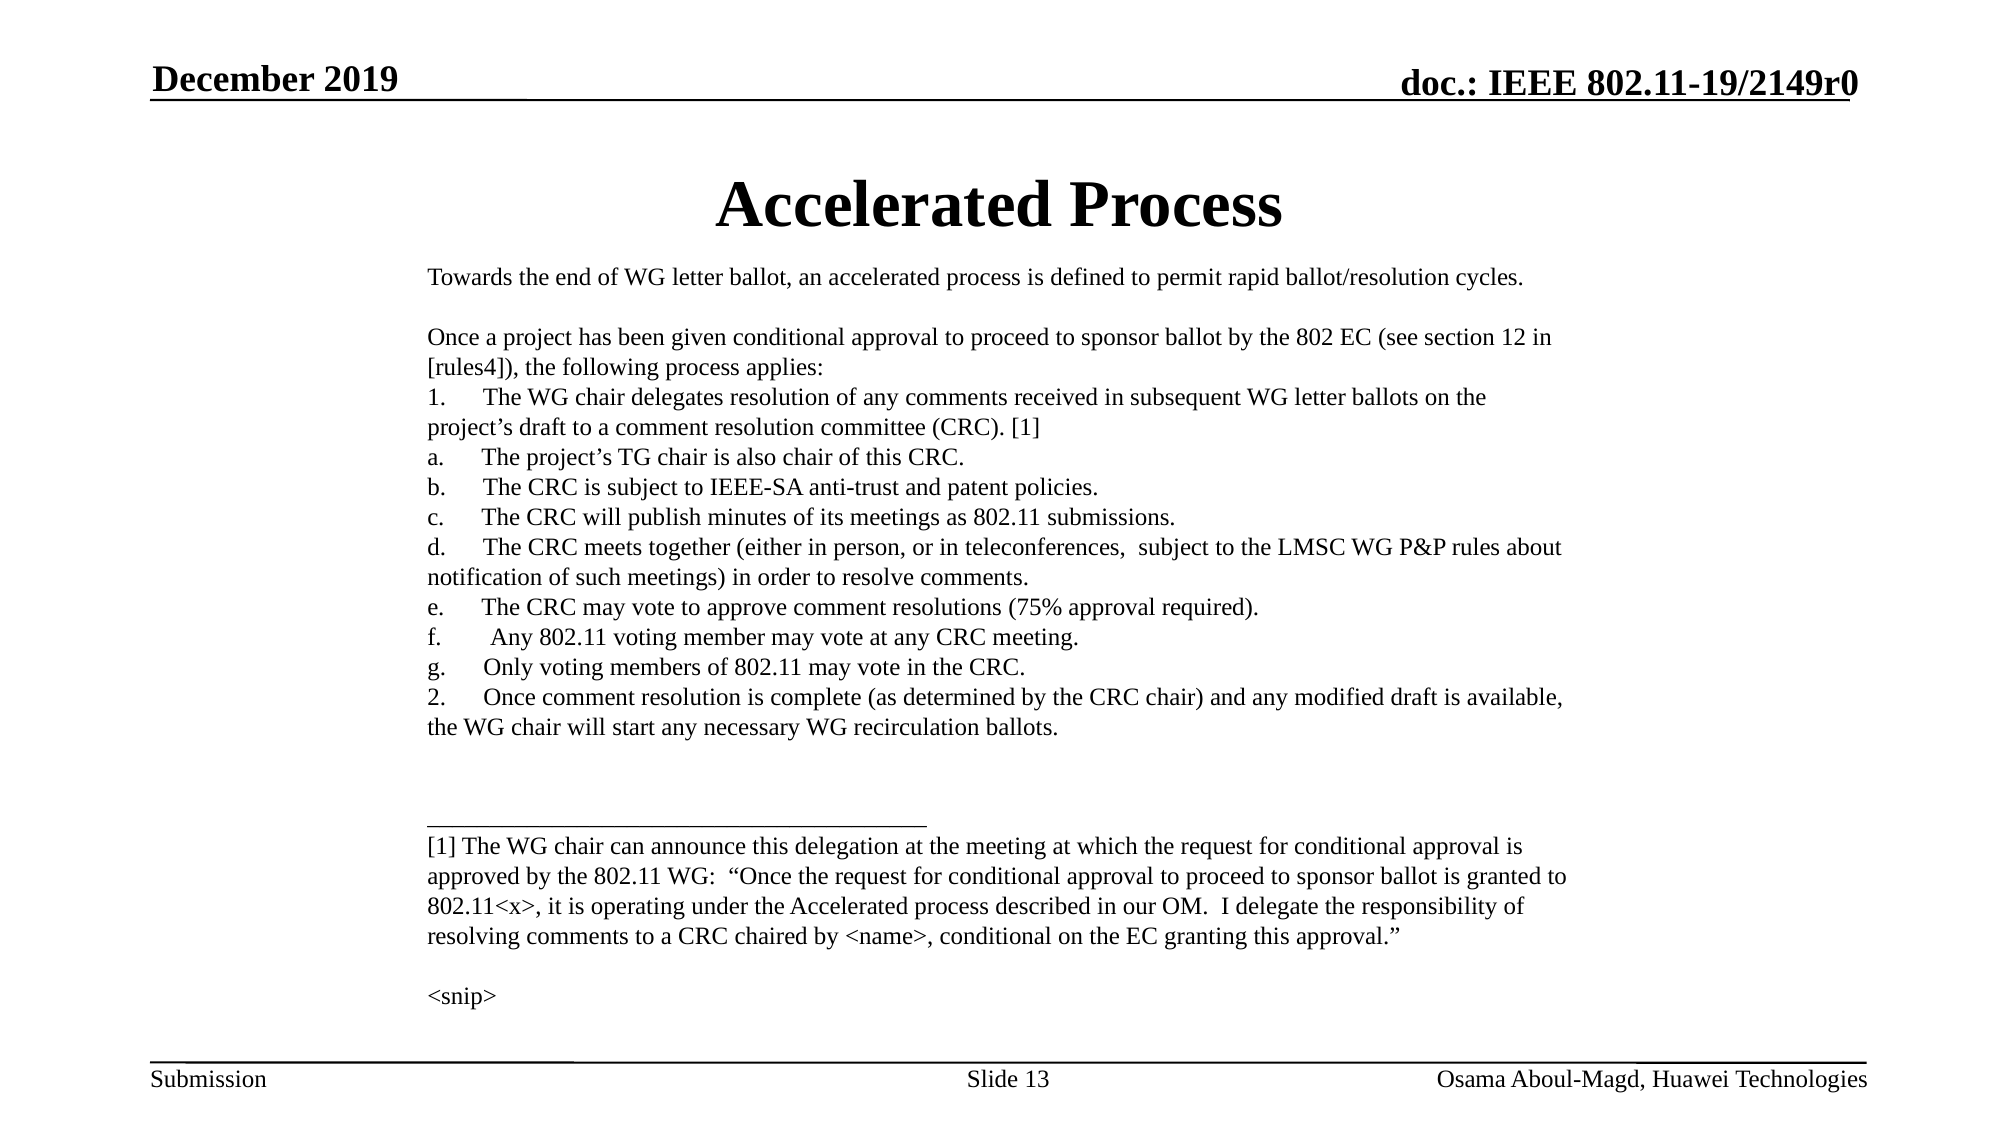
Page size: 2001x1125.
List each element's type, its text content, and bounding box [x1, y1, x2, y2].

text_box Towards the end of WG letter ballot, an accelerated process is defined to permit rapid ballot/resolution cycles. Once a project has been given conditional approval to proceed to sponsor ballot by the 802 EC (see section 12 in [rules4]), the following process applies: 1. The WG chair delegates resolution of any comments received in subsequent WG letter ballots on the project’s draft to a comment resolution committee (CRC). [1] a. The project’s TG chair is also chair of this CRC. b. The CRC is subject to IEEE-SA anti-trust and patent policies. c. The CRC will publish minutes of its meetings as 802.11 submissions. d. The CRC meets together (either in person, or in teleconferences, subject to the LMSC WG P&P rules about notification of such meetings) in order to resolve comments. e. The CRC may vote to approve comment resolutions (75% approval required). f. Any 802.11 voting member may vote at any CRC meeting. g. Only voting members of 802.11 may vote in the CRC. 2. Once comment resolution is complete (as determined by the CRC chair) and any modified draft is available, the WG chair will start any necessary WG recirculation ballots. ________________________________________ [1] The WG chair can announce this delegation at the meeting at which the request for conditional approval is approved by the 802.11 WG: “Once the request for conditional approval to proceed to sponsor ballot is granted to 802.11<x>, it is operating under the Accelerated process described in our OM. I delegate the responsibility of resolving comments to a CRC chaired by <name>, conditional on the EC granting this approval.” <snip> [412, 253, 1588, 1017]
title Accelerated Process [149, 112, 1850, 288]
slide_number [152, 54, 563, 100]
footer Osama Aboul-Magd, Huawei Technologies [1171, 1061, 1869, 1093]
slide_number Slide 13 [950, 1061, 1067, 1123]
